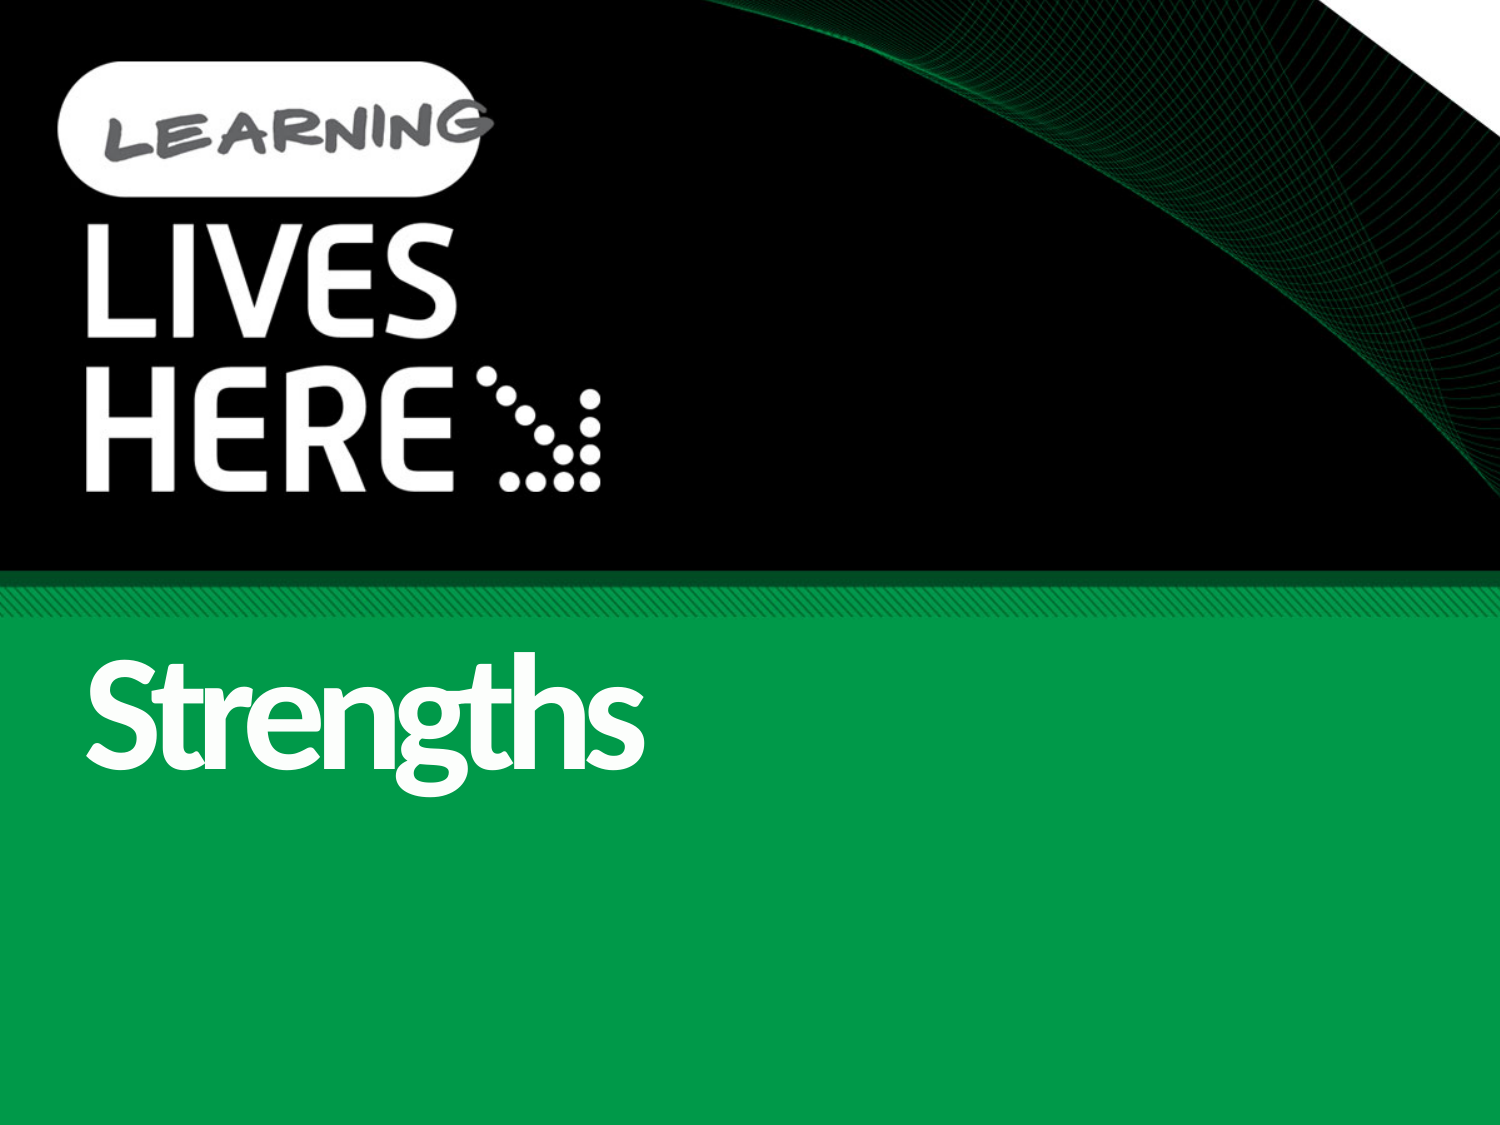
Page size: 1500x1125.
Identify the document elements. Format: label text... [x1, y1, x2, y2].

picture [0, 0, 1500, 1125]
list Strengths [83, 625, 1344, 800]
